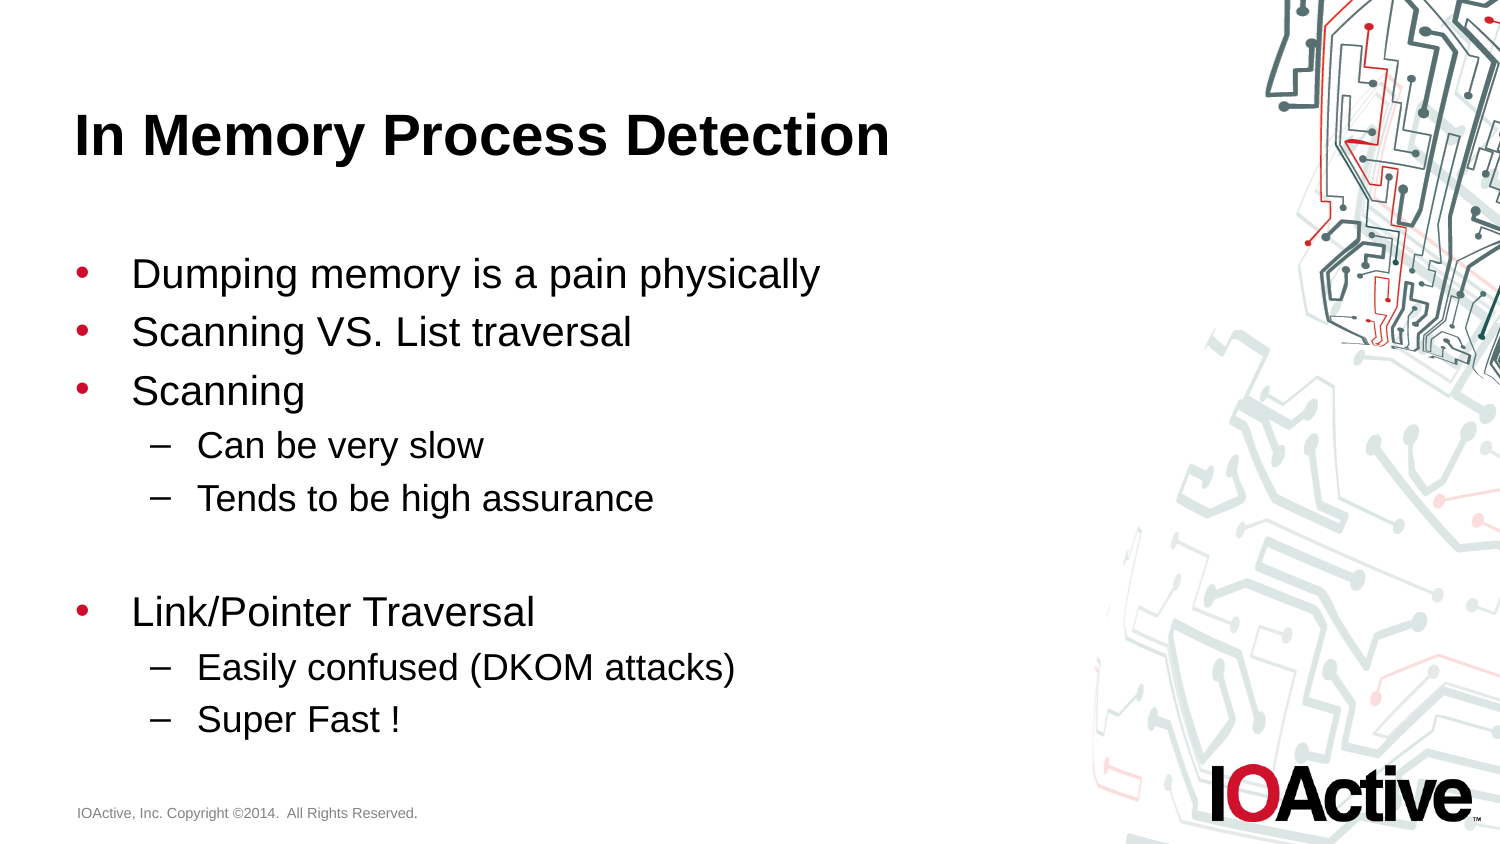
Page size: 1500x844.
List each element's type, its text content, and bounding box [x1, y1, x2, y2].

picture [0, 0, 1500, 844]
list Dumping memory is a pain physically Scanning VS. List traversal Scanning Can be very slow Tends to be high assurance Link/Pointer Traversal Easily confused (DKOM attacks) Super Fast ! [75, 246, 1155, 669]
title In Memory Process Detection [74, 96, 1213, 238]
